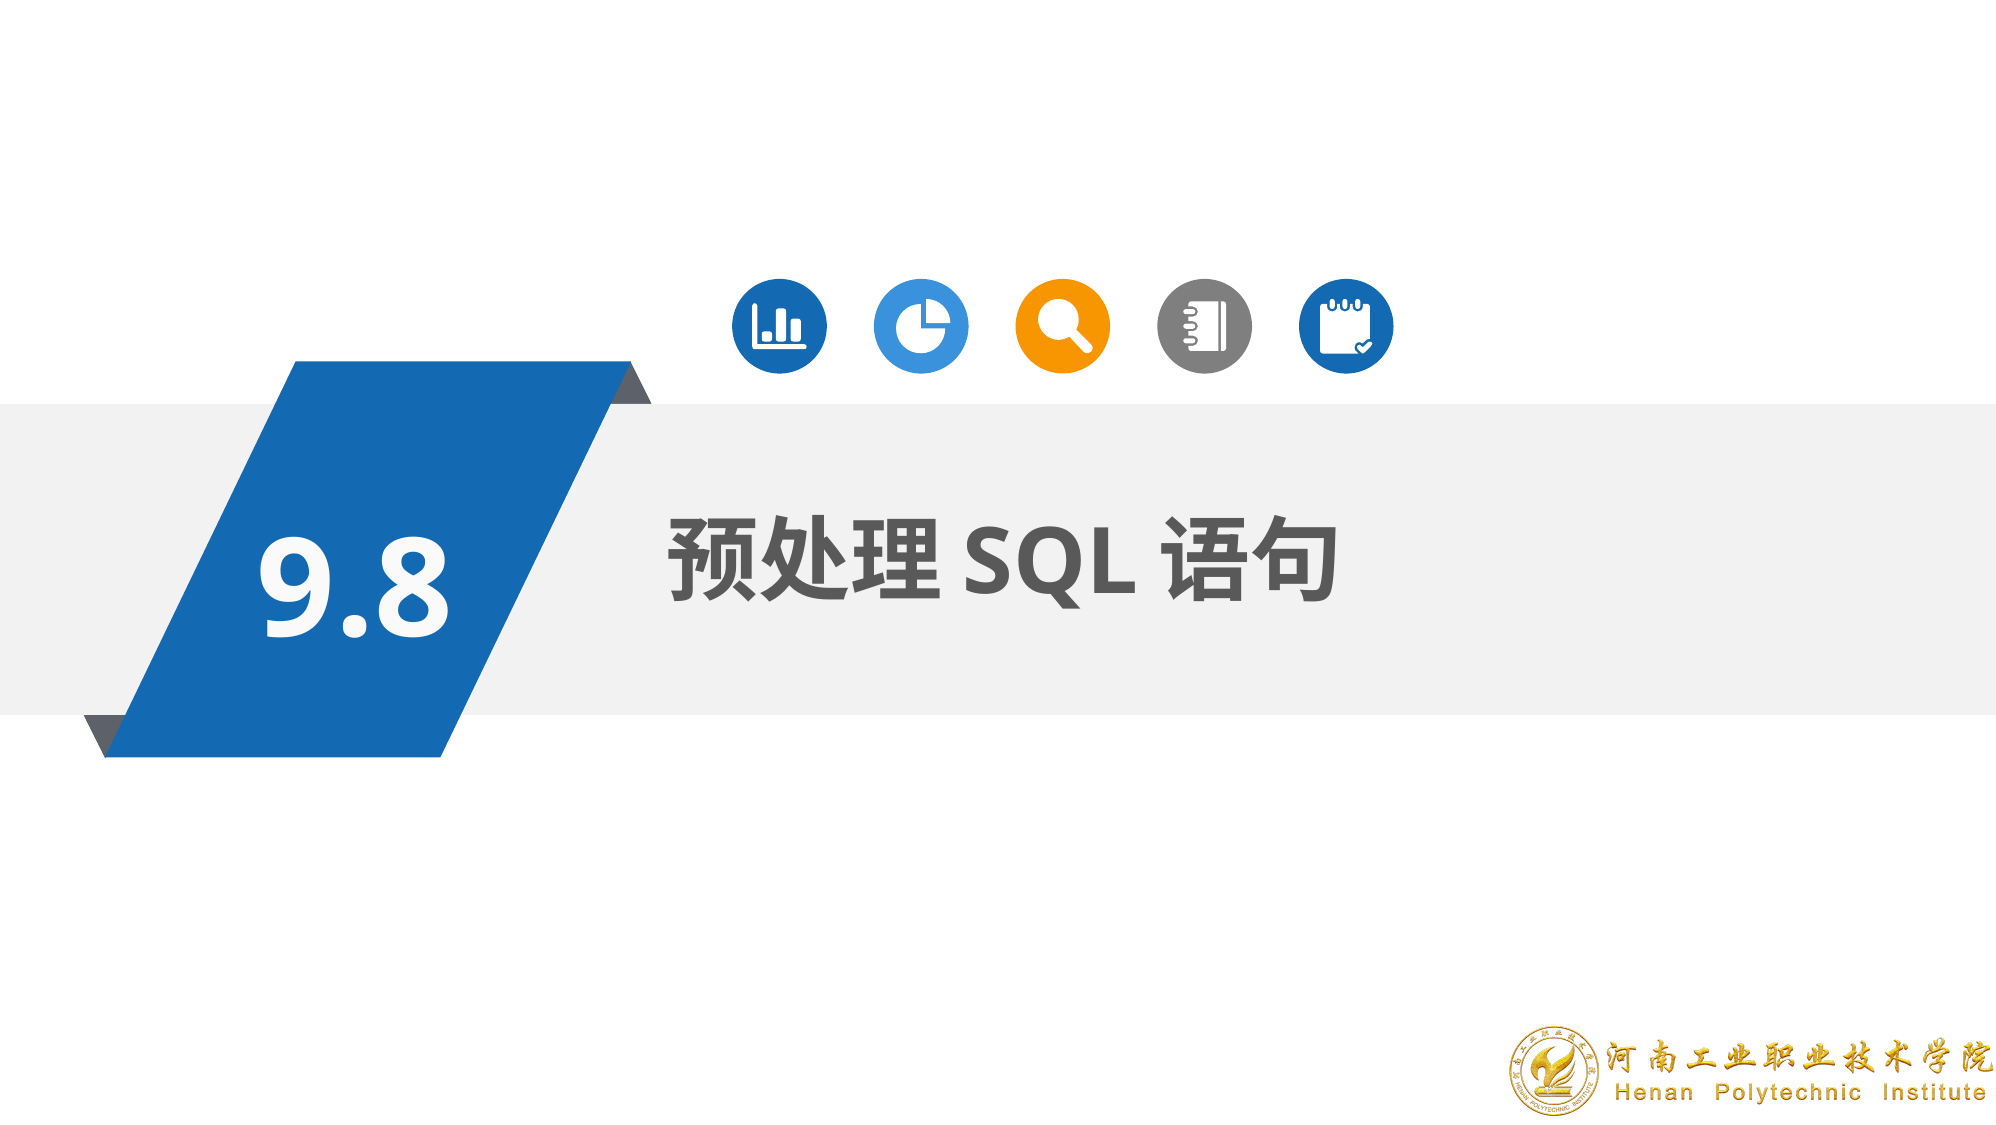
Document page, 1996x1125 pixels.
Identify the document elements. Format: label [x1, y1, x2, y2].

picture [1503, 1016, 1996, 1125]
text_box [731, 278, 828, 374]
text_box [1157, 278, 1253, 374]
text_box [1015, 278, 1111, 374]
text_box [1298, 278, 1394, 374]
text_box [873, 278, 969, 374]
text_box [0, 361, 1996, 759]
